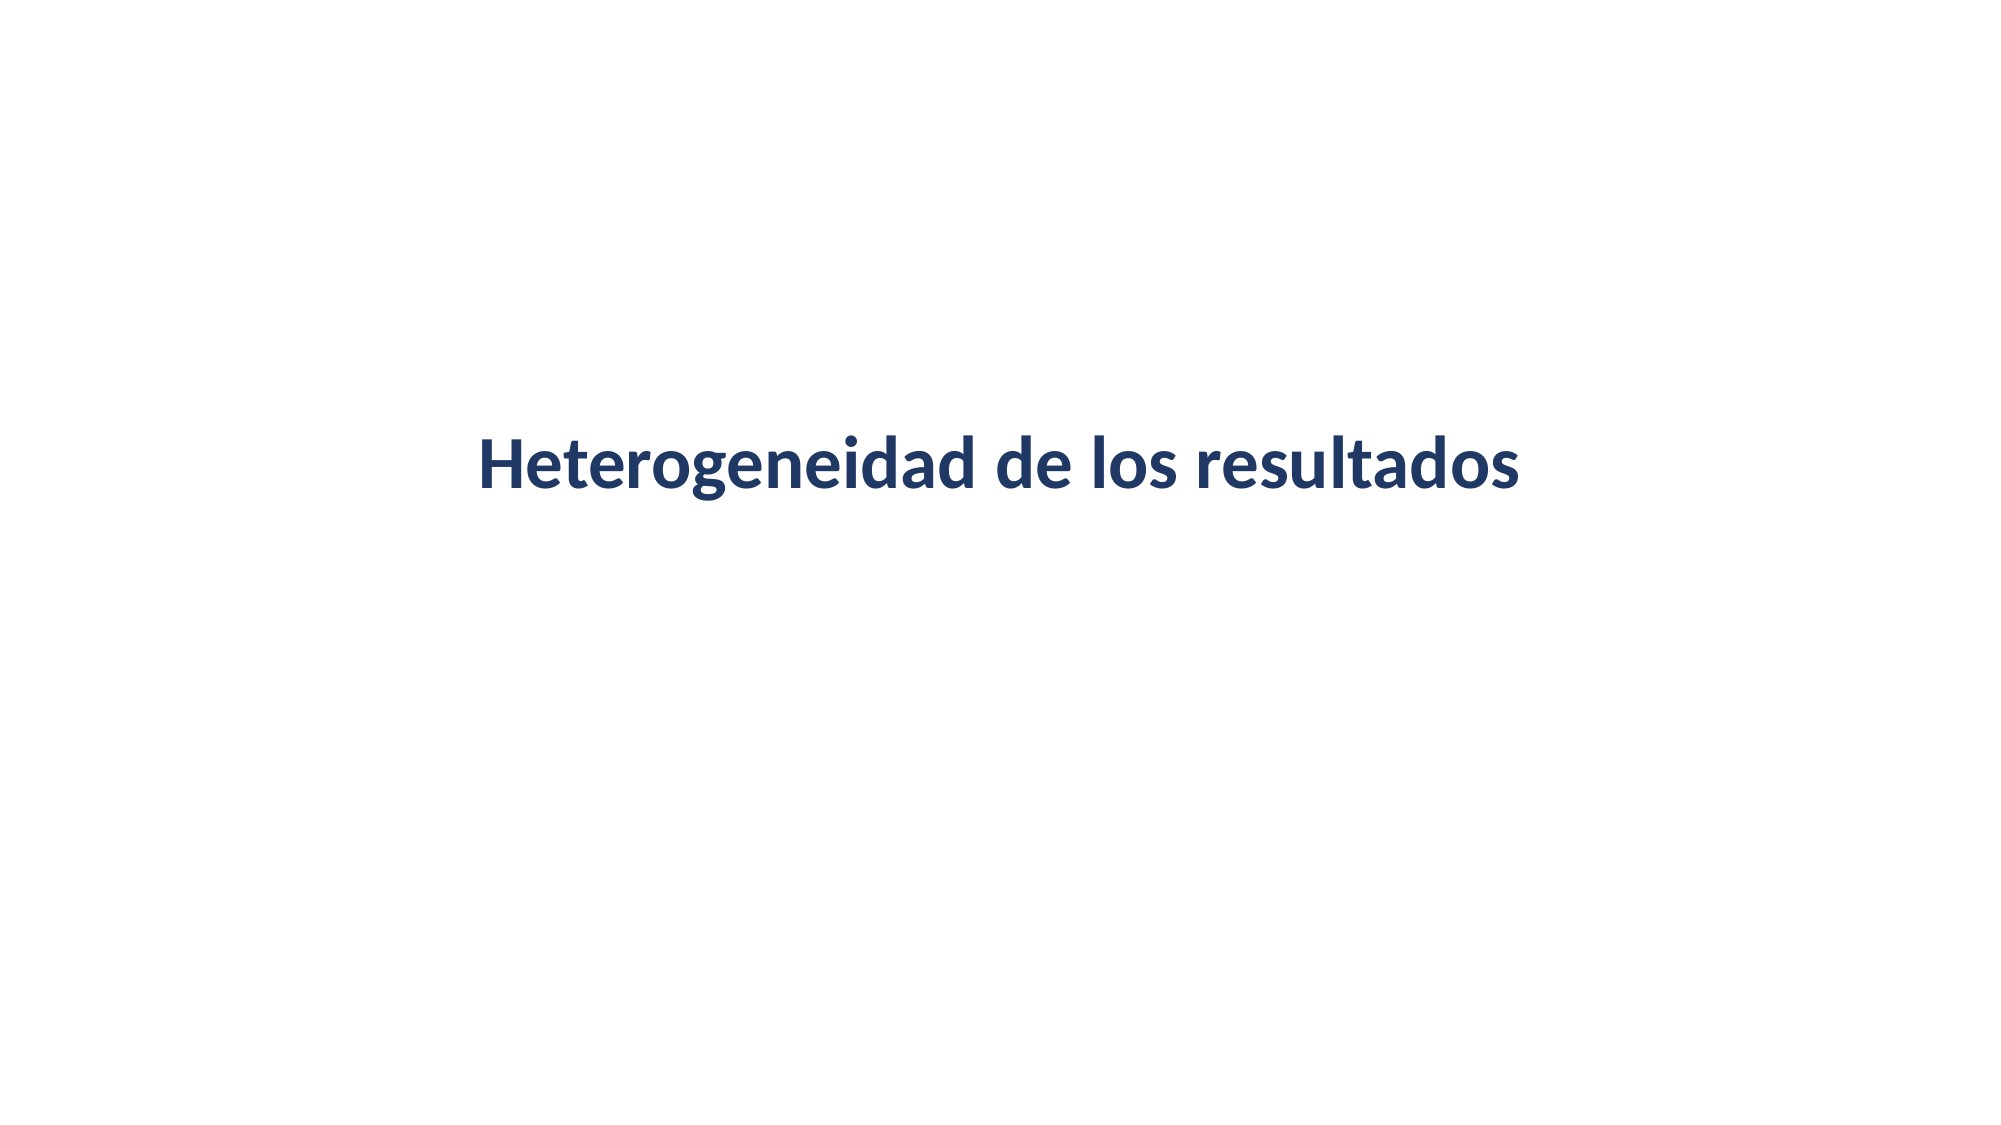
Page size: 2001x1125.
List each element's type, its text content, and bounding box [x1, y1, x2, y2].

list Heterogeneidad de los resultados [137, 426, 1863, 673]
